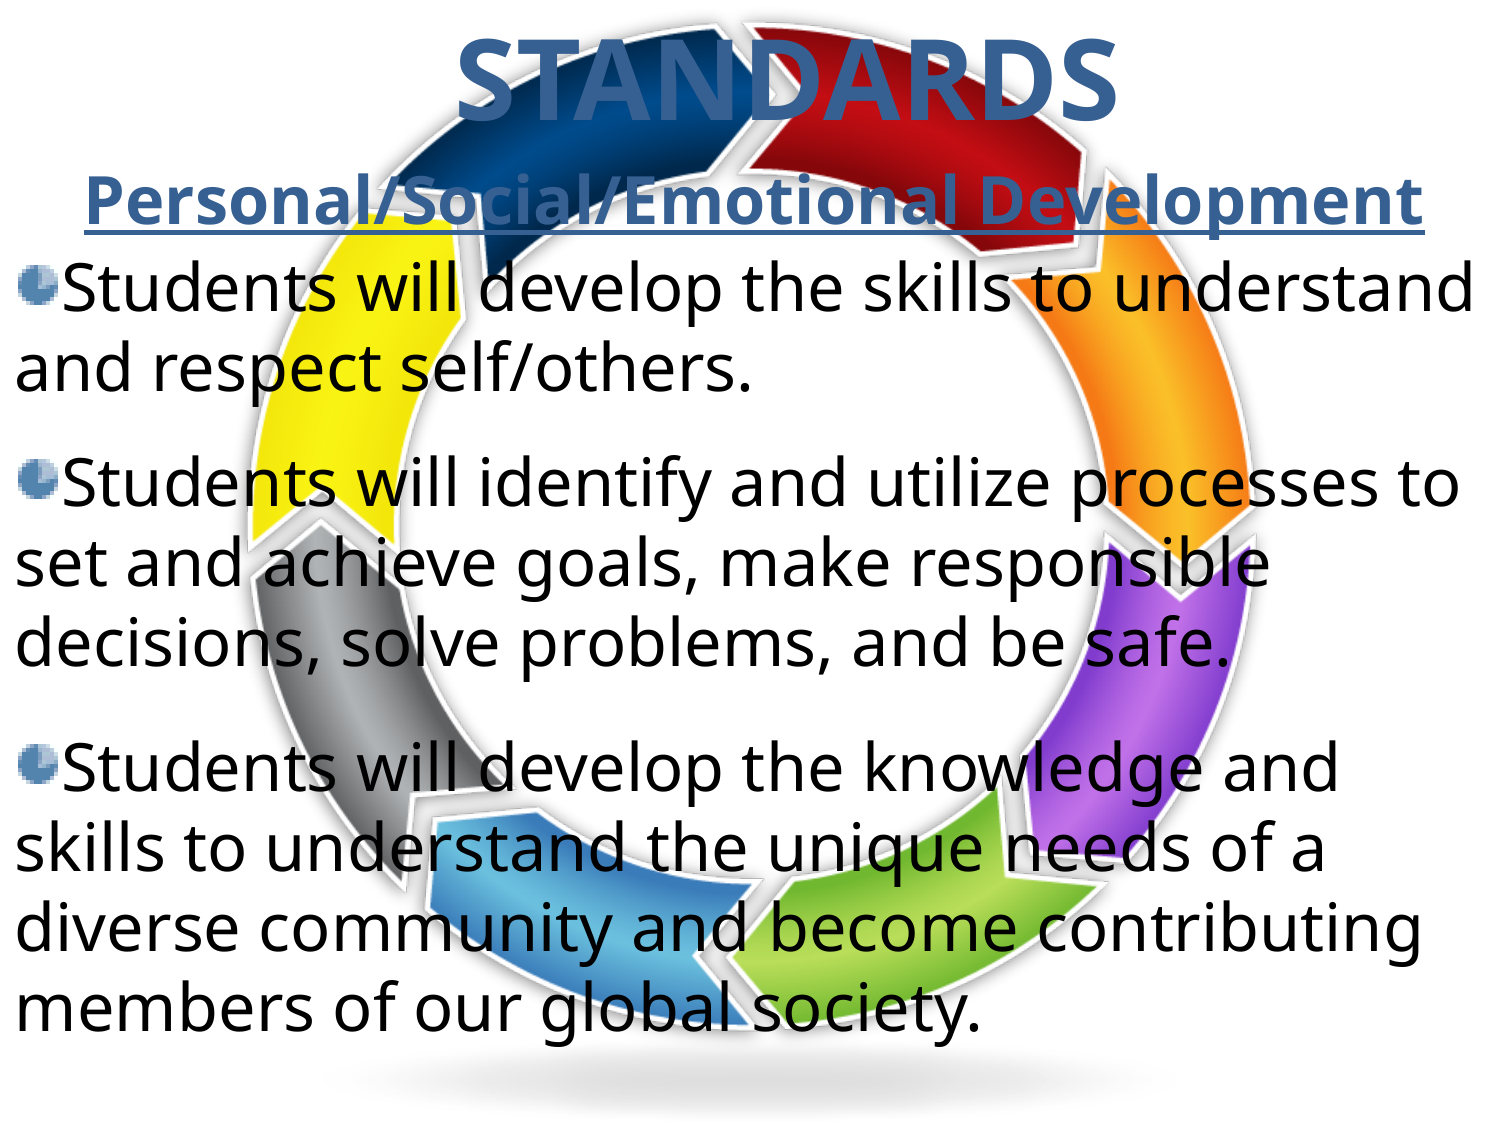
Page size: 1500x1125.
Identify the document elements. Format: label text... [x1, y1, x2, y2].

text_box Personal/Social/Emotional Development [1283, 150, 1440, 246]
picture [221, 0, 1279, 1125]
text_box Students will develop the skills to understand and respect self/others. Students will identify and utilize processes to set and achieve goals, make responsible decisions, solve problems, and be safe. Students will develop the knowledge and skills to understand the unique needs of a diverse community and become contributing members of our global society. [1283, 237, 1500, 1052]
picture [14, 456, 62, 503]
text_box Students will develop the skills to understand and respect self/others. Students will identify and utilize processes to set and achieve goals, make responsible decisions, solve problems, and be safe. Students will develop the knowledge and skills to understand the unique needs of a diverse community and become contributing members of our global society. [0, 237, 216, 1052]
text_box Personal/Social/Emotional Development [68, 150, 216, 246]
picture [14, 261, 62, 309]
picture [14, 741, 62, 788]
